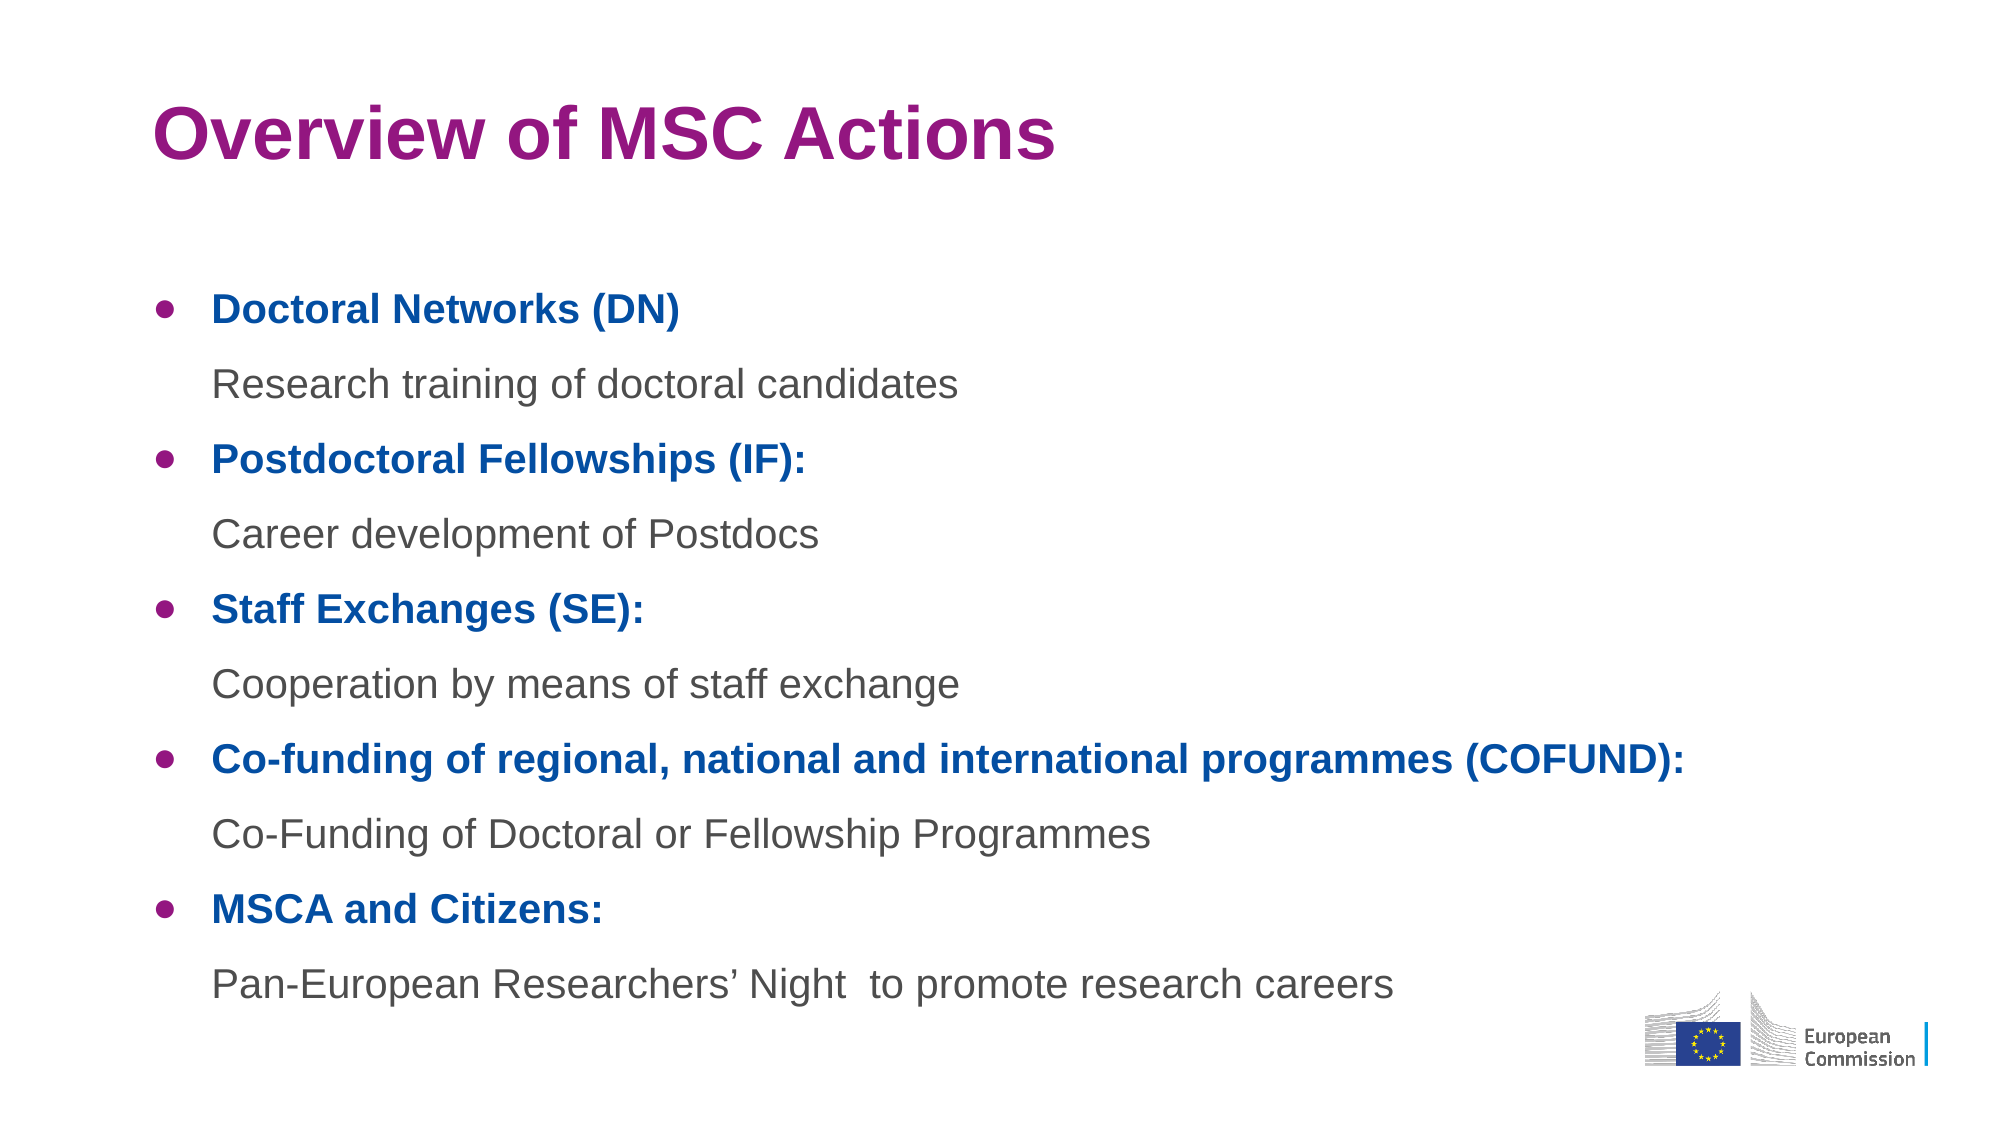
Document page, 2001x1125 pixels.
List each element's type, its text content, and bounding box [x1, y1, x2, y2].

list Doctoral Networks (DN) Research training of doctoral candidates Postdoctoral Fellowships (IF): Career development of Postdocs Staff Exchanges (SE): Cooperation by means of staff exchange Co-funding of regional, national and international programmes (COFUND): Co-Funding of Doctoral or Fellowship Programmes MSCA and Citizens: Pan-European Researchers’ Night to promote research careers [137, 249, 1860, 929]
title Overview of MSC Actions [137, 76, 1863, 176]
picture [1645, 991, 1928, 1066]
